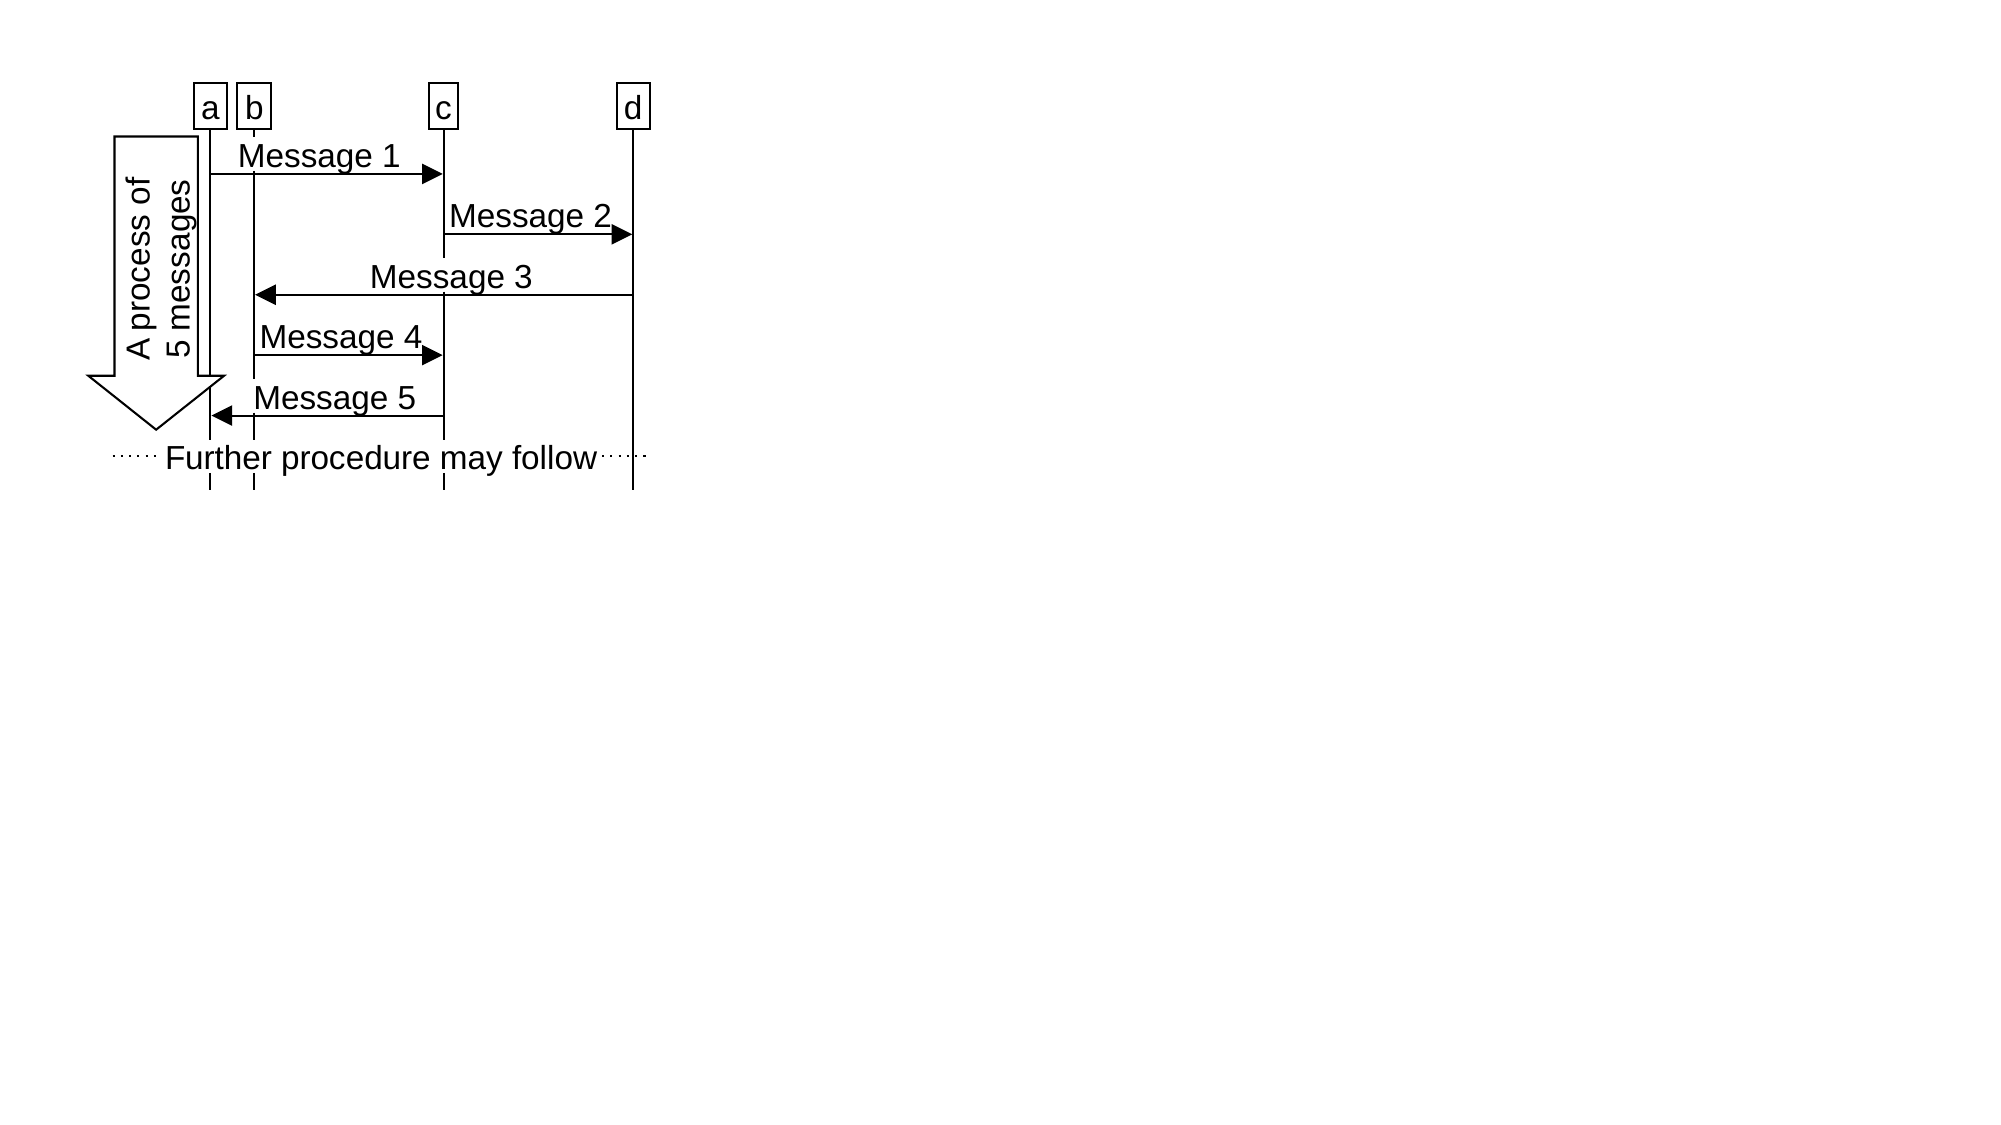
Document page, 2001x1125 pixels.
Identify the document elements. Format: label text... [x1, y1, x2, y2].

text_box A process of 5 messages [120, 174, 192, 364]
text_box Message 3 [367, 256, 536, 294]
text_box Message 1 [235, 135, 403, 173]
text_box Message 2 [447, 195, 615, 233]
text_box a [193, 83, 227, 130]
text_box [86, 135, 210, 431]
text_box [211, 375, 226, 387]
text_box Message 5 [251, 377, 419, 415]
text_box c [429, 83, 459, 130]
text_box b [237, 83, 271, 130]
text_box Message 4 [257, 316, 425, 354]
text_box [74, 74, 690, 490]
text_box d [616, 83, 650, 130]
text_box Further procedure may follow [162, 437, 601, 475]
